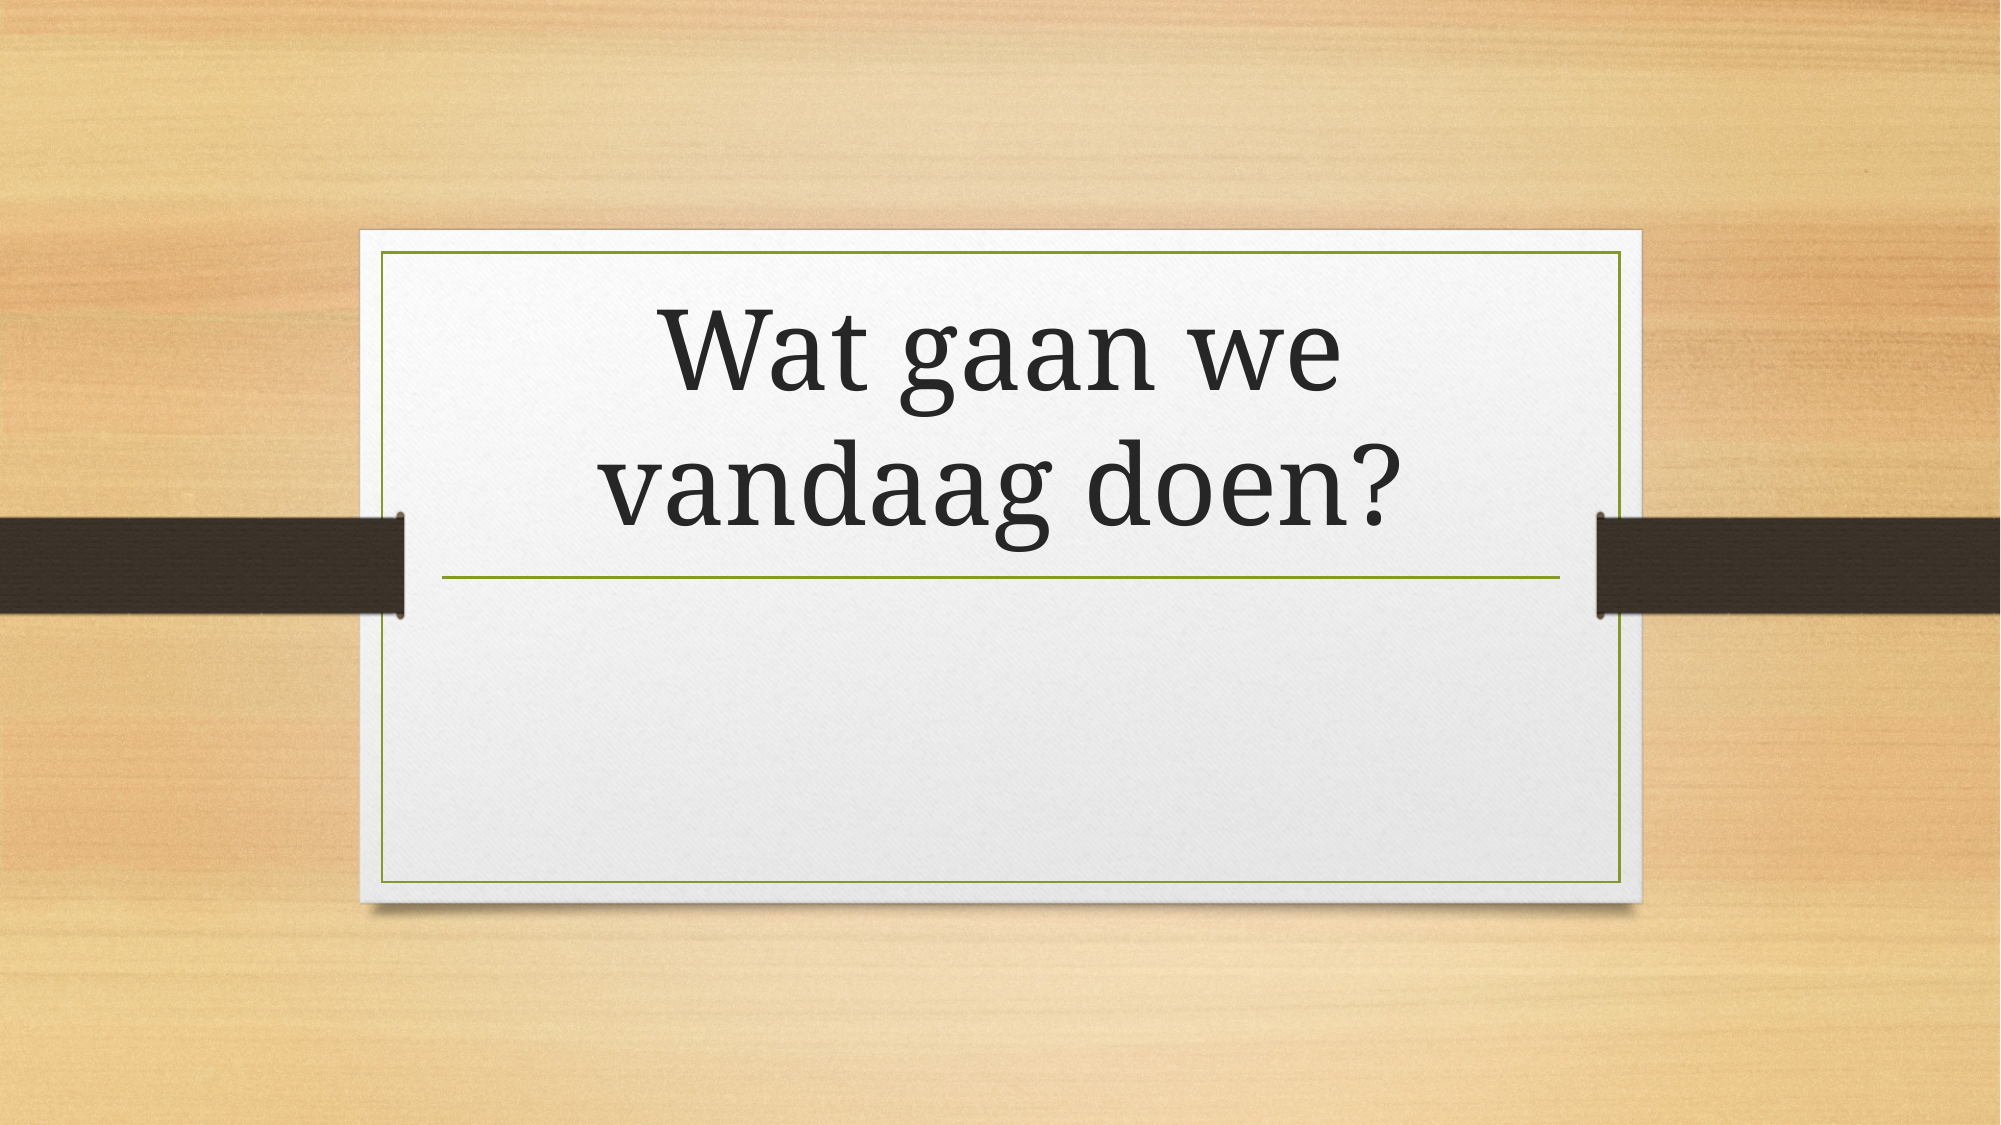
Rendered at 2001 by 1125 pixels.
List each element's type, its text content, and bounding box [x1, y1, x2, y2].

title Wat gaan we vandaag doen? [441, 306, 1560, 556]
picture [0, 0, 2001, 1125]
